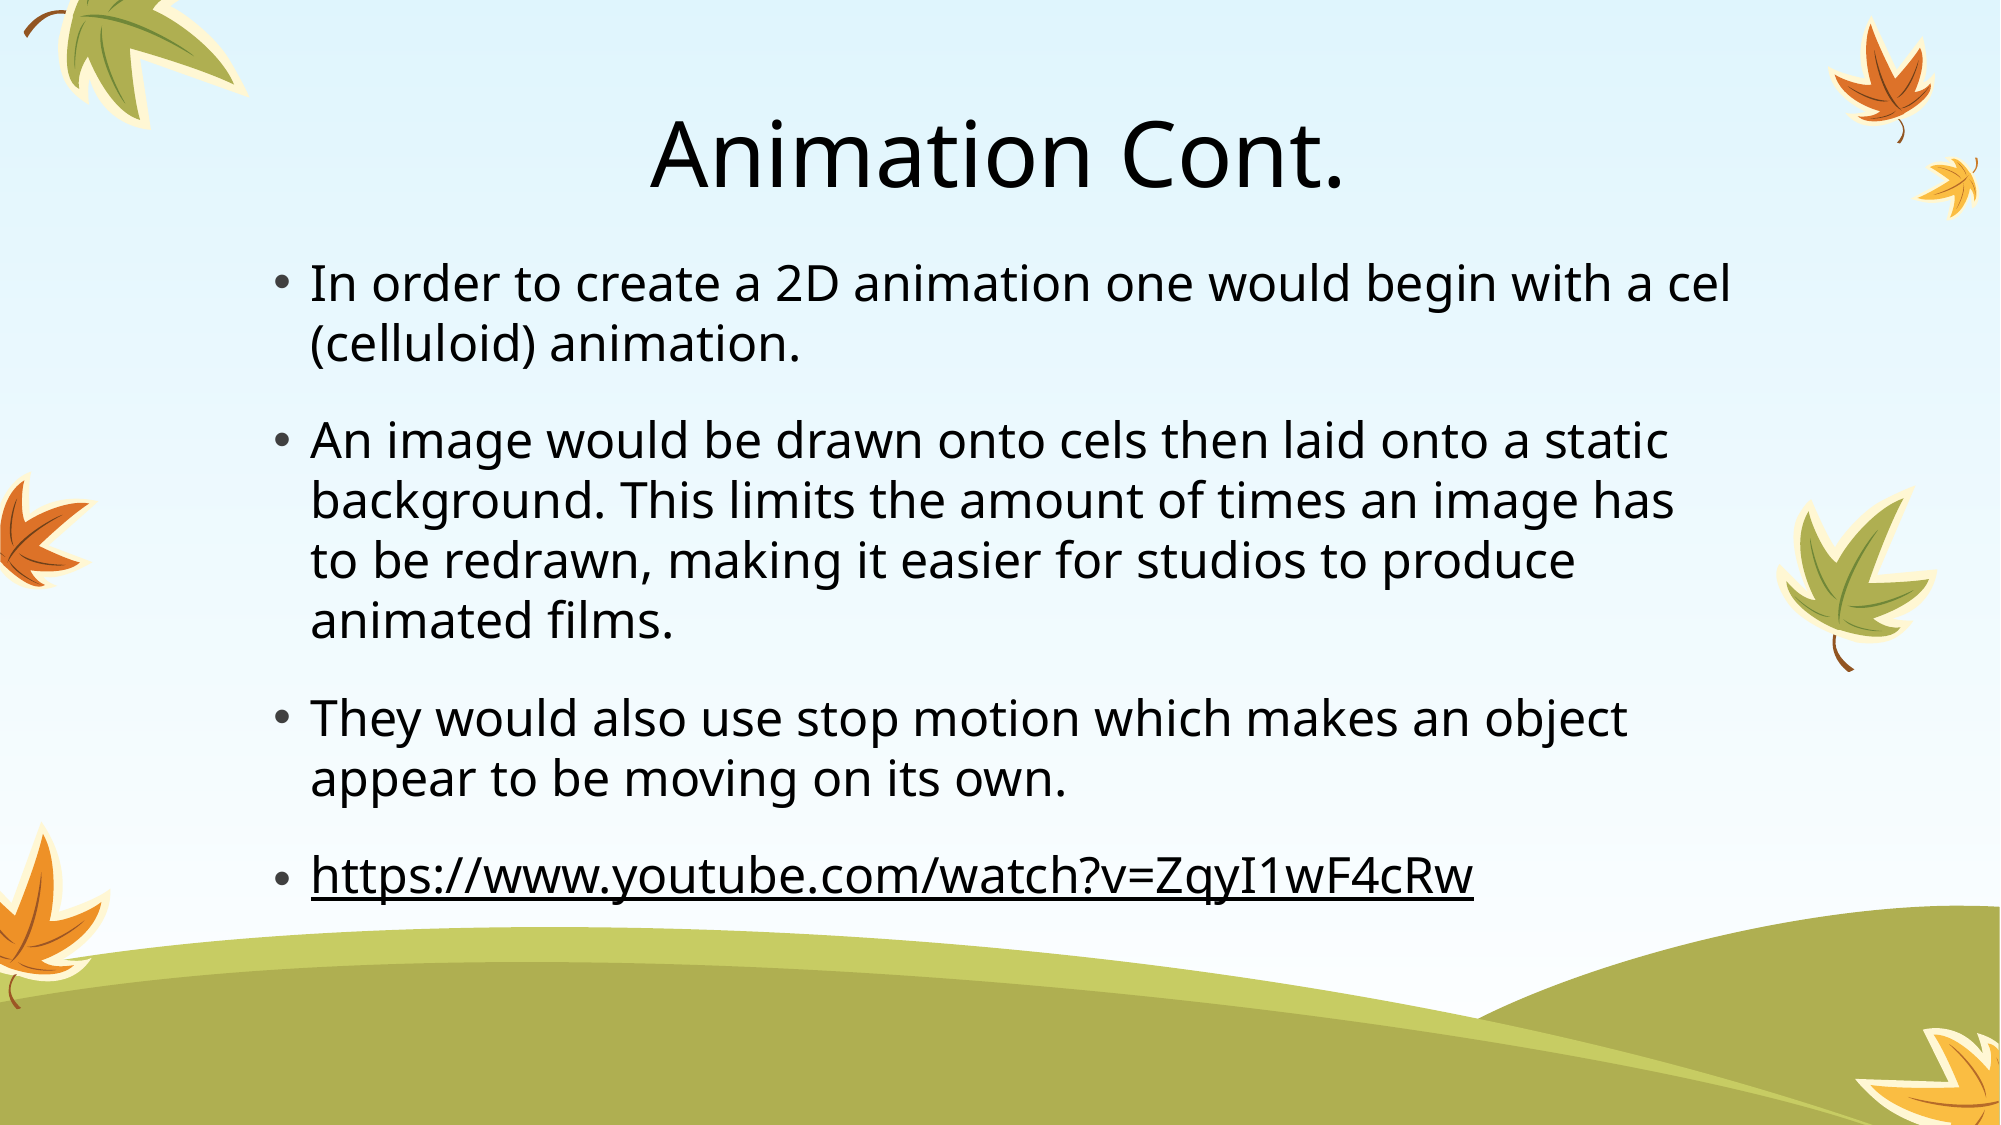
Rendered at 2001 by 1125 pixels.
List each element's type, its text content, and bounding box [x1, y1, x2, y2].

list In order to create a 2D animation one would begin with a cel (celluloid) animation. An image would be drawn onto cels then laid onto a static background. This limits the amount of times an image has to be redrawn, making it easier for studios to produce animated films. They would also use stop motion which makes an object appear to be moving on its own. https://www.youtube.com/watch?v=ZqyI1wF4cRw [250, 243, 1750, 925]
title Animation Cont. [249, 12, 1749, 216]
